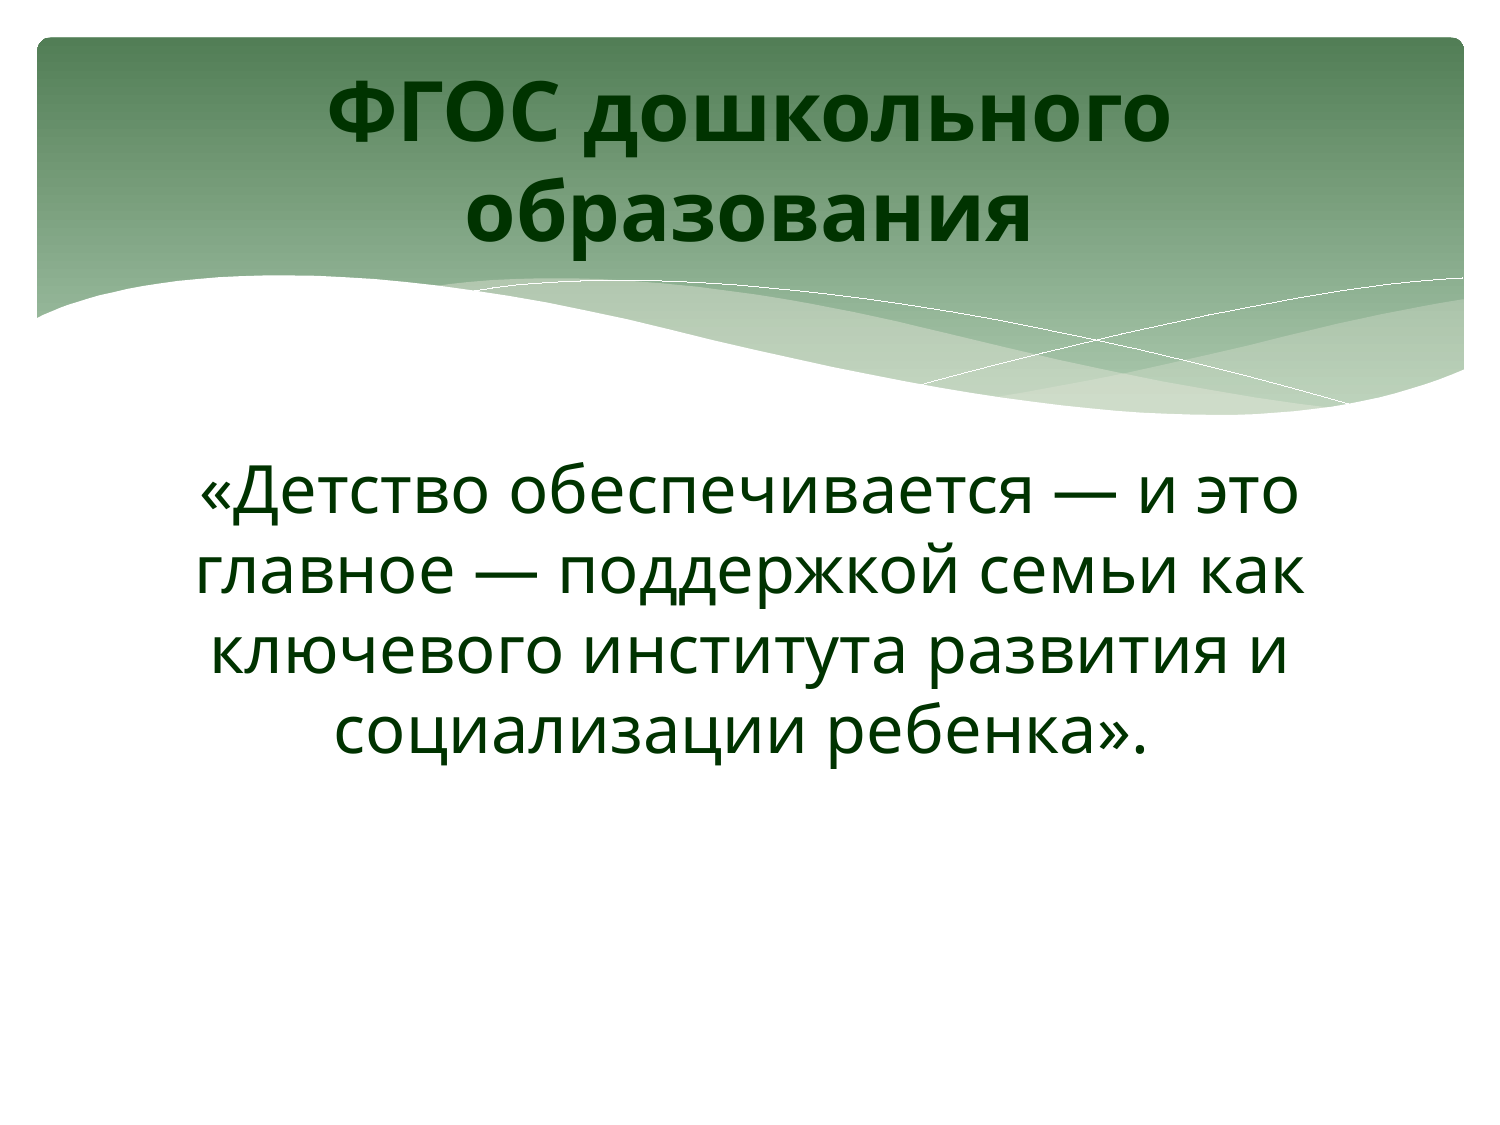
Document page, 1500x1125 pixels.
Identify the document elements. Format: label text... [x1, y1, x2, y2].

list «Детство обеспечивается — и это главное — поддержкой семьи как ключевого института развития и социализации ребенка». [143, 438, 1359, 1005]
title ФГОС дошкольного образования [75, 55, 1425, 261]
